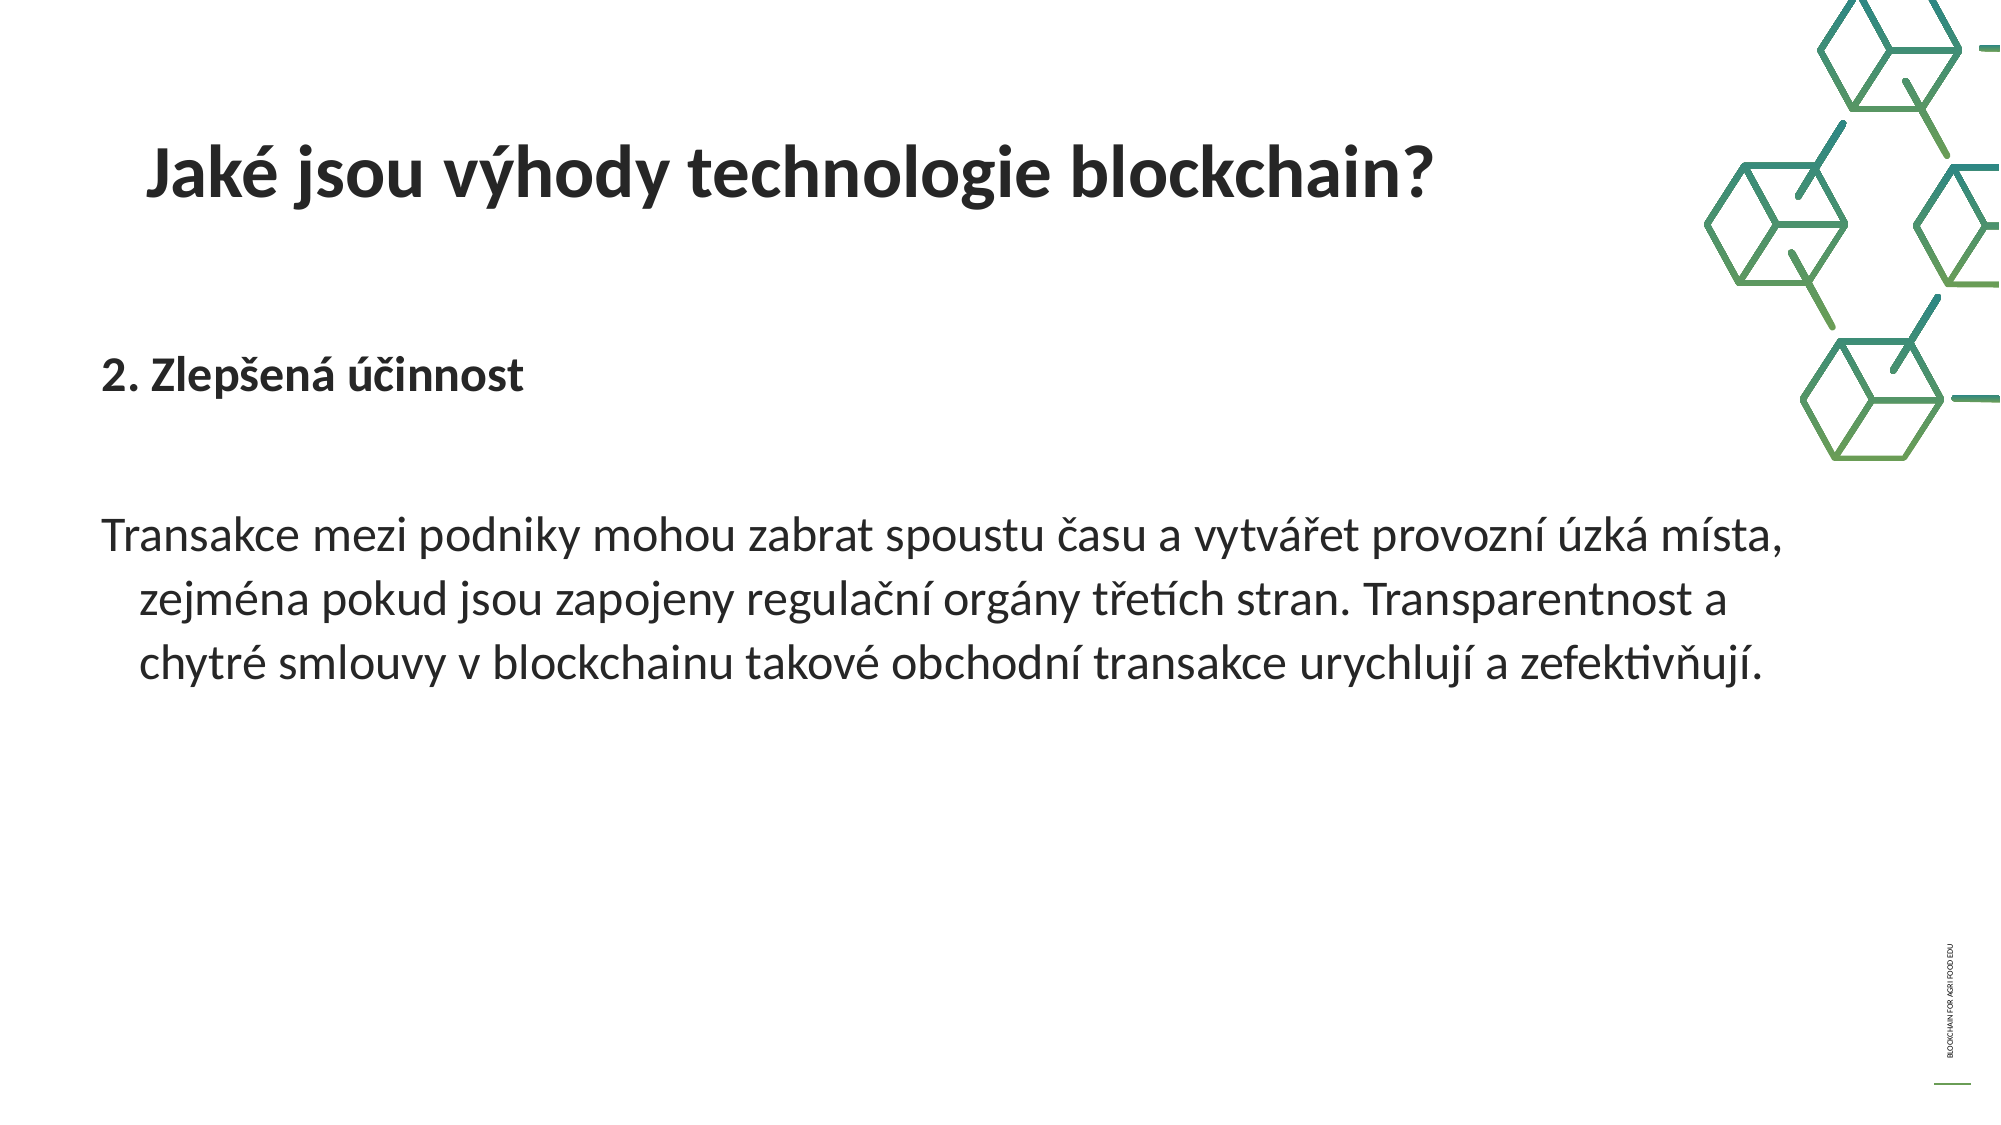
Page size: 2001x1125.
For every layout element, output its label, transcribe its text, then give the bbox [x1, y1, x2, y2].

list 2. Zlepšená účinnost Transakce mezi podniky mohou zabrat spoustu času a vytvářet provozní úzká místa, zejména pokud jsou zapojeny regulační orgány třetích stran. Transparentnost a chytré smlouvy v blockchainu takové obchodní transakce urychlují a zefektivňují. [86, 329, 1825, 1100]
list Jaké jsou výhody technologie blockchain? [130, 124, 1698, 337]
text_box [1703, 0, 2000, 462]
